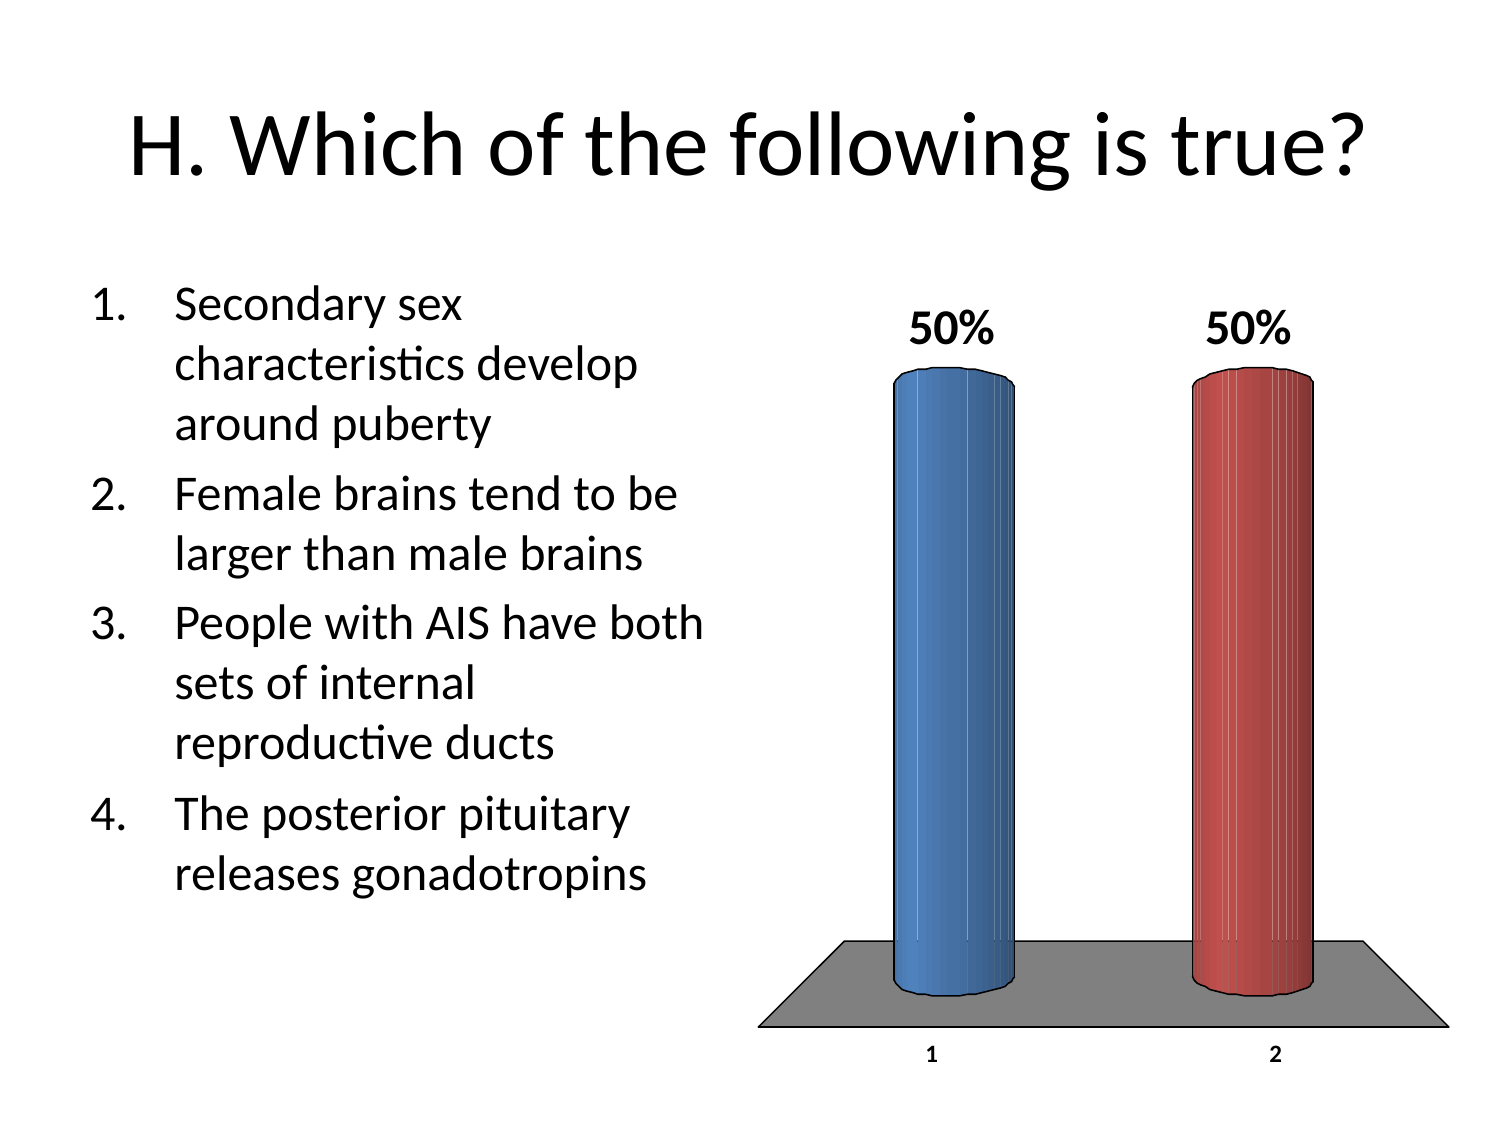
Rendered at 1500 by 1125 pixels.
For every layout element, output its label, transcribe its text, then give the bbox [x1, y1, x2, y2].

list Secondary sex characteristics develop around puberty Female brains tend to be larger than male brains People with AIS have both sets of internal reproductive ducts The posterior pituitary releases gonadotropins [75, 262, 750, 1005]
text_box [739, 270, 1490, 1115]
title H. Which of the following is true? [75, 45, 1425, 233]
